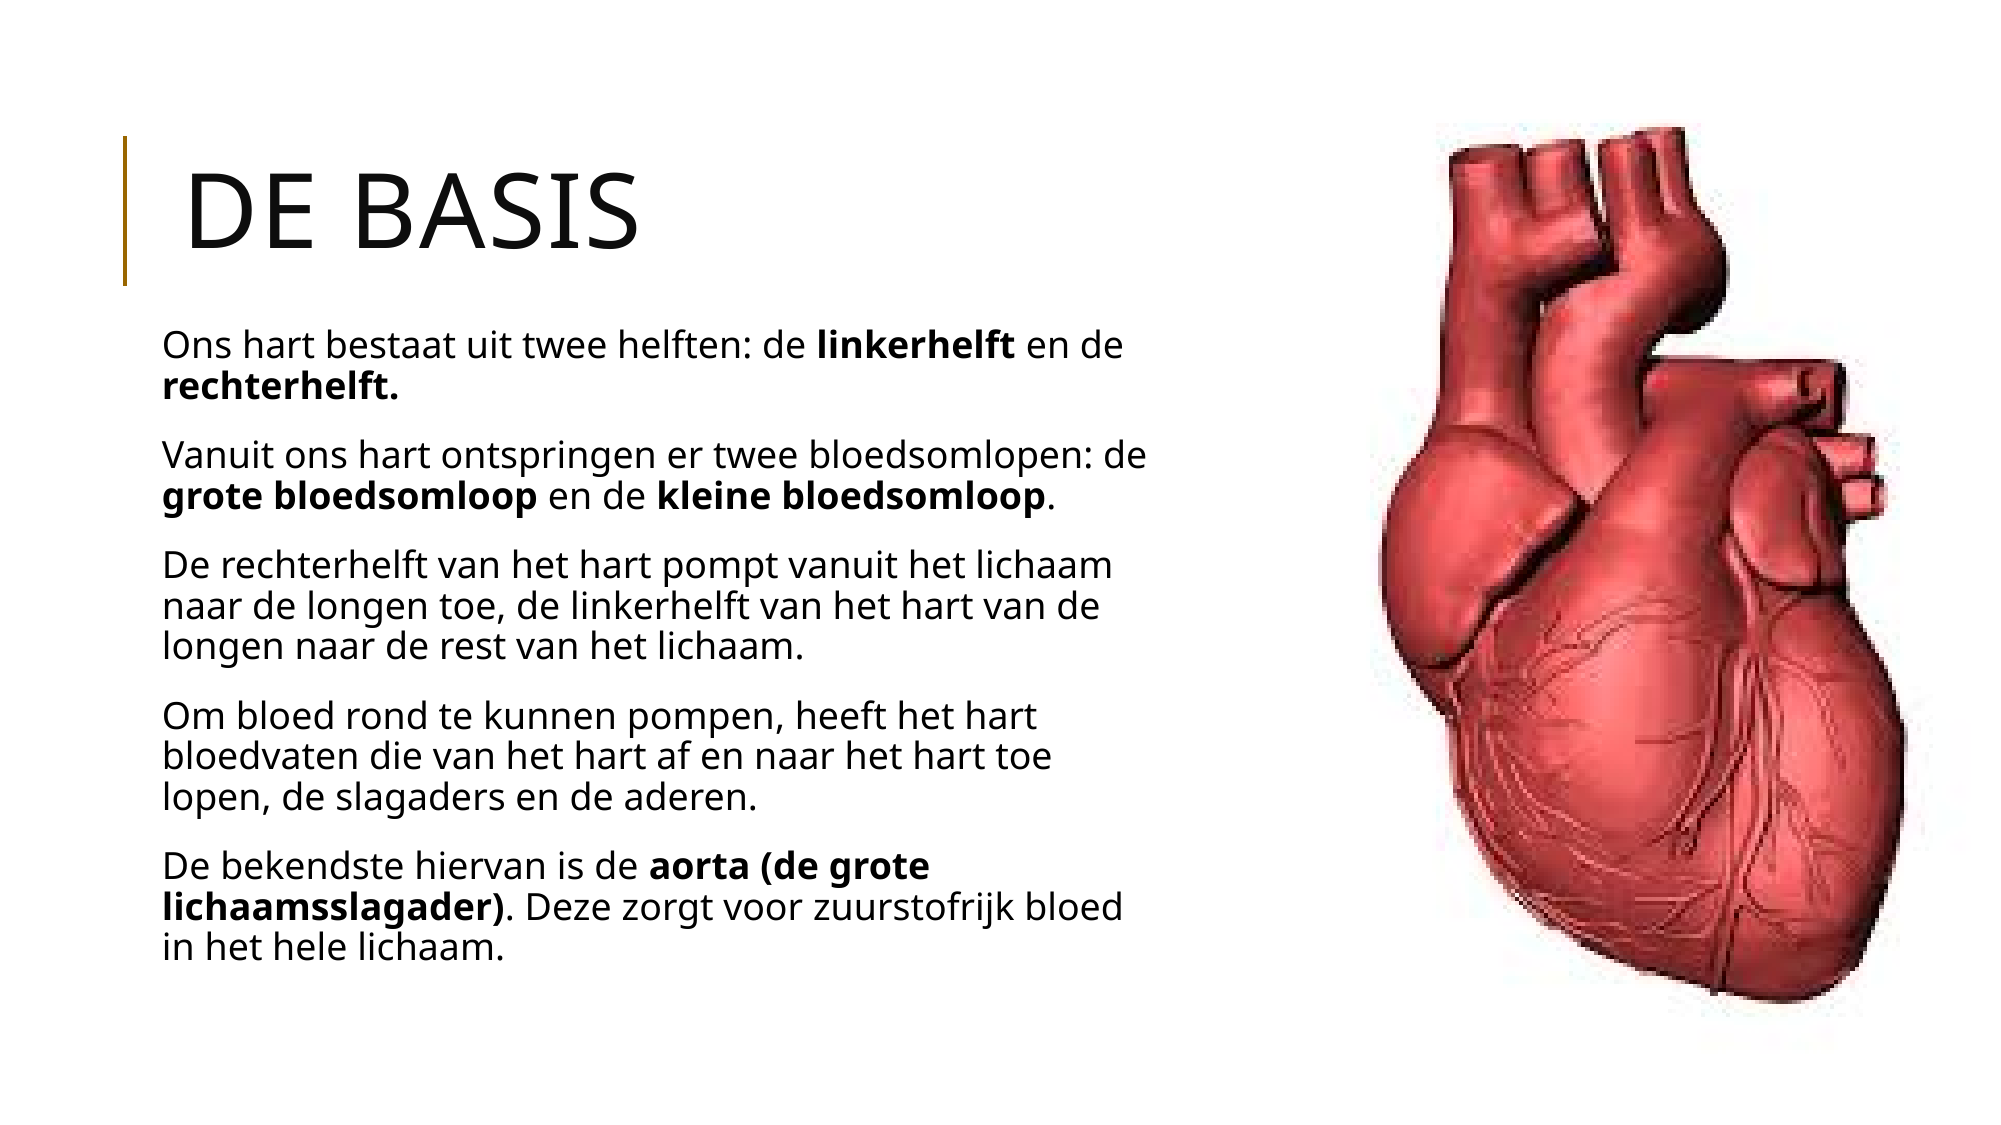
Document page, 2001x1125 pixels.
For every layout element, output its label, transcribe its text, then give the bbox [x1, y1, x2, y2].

picture [1238, 0, 2000, 1125]
title De basis [168, 96, 1164, 318]
list Ons hart bestaat uit twee helften: de linkerhelft en de rechterhelft. Vanuit ons hart ontspringen er twee bloedsomlopen: de grote bloedsomloop en de kleine bloedsomloop. De rechterhelft van het hart pompt vanuit het lichaam naar de longen toe, de linkerhelft van het hart van de longen naar de rest van het lichaam. Om bloed rond te kunnen pompen, heeft het hart bloedvaten die van het hart af en naar het hart toe lopen, de slagaders en de aderen. De bekendste hiervan is de aorta (de grote lichaamsslagader). Deze zorgt voor zuurstofrijk bloed in het hele lichaam. [139, 318, 1164, 1008]
